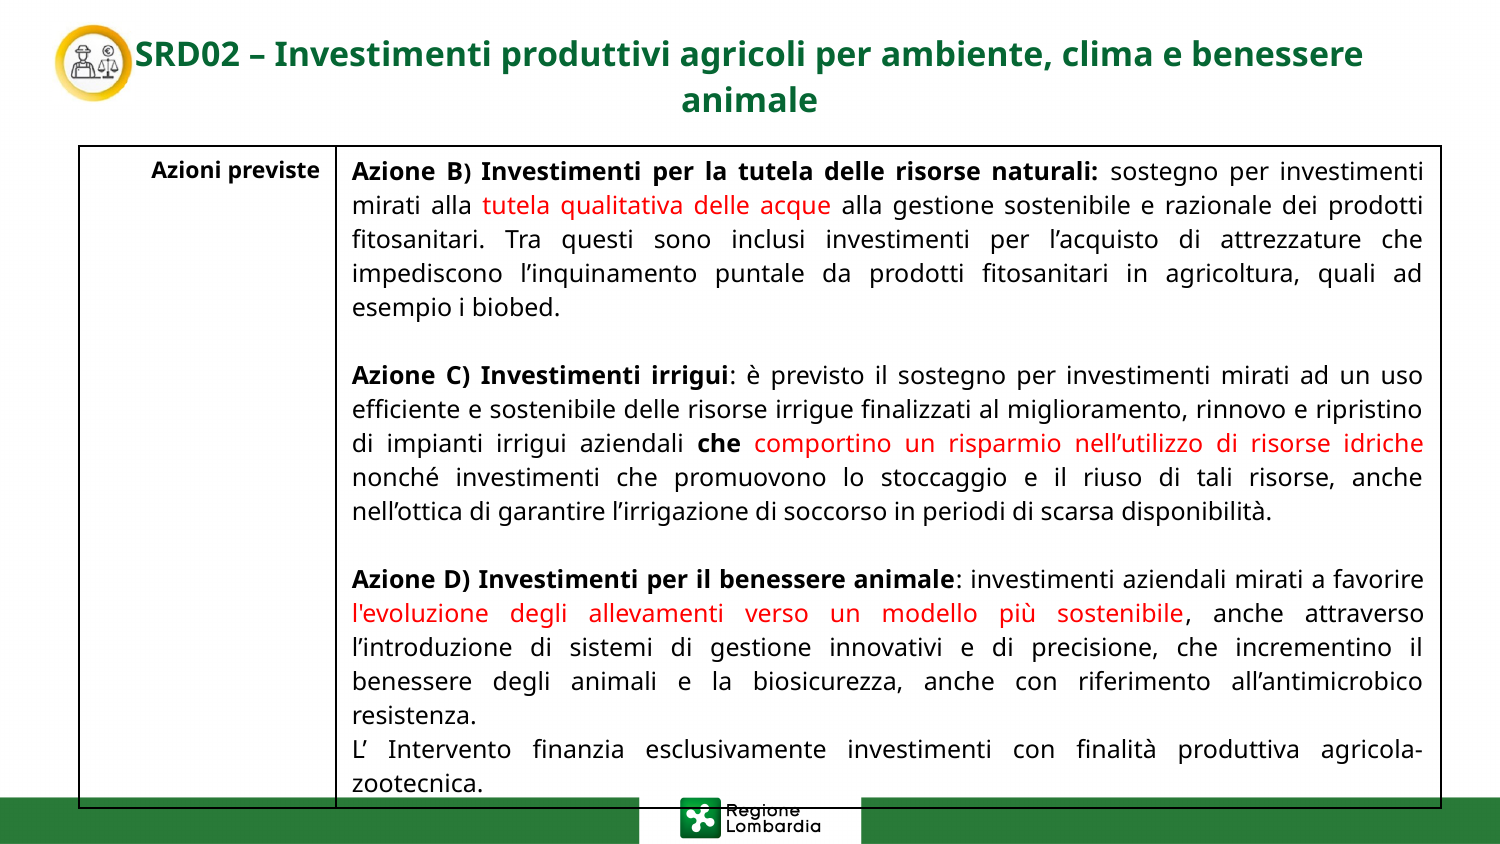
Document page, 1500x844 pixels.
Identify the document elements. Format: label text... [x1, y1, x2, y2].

table_header Azione B) Investimenti per la tutela delle risorse naturali: sostegno per investimenti mirati alla tutela qualitativa delle acque alla gestione sostenibile e razionale dei prodotti fitosanitari. Tra questi sono inclusi investimenti per l’acquisto di attrezzature che impediscono l’inquinamento puntale da prodotti fitosanitari in agricoltura, quali ad esempio i biobed. Azione C) Investimenti irrigui: è previsto il sostegno per investimenti mirati ad un uso efficiente e sostenibile delle risorse irrigue finalizzati al miglioramento, rinnovo e ripristino di impianti irrigui aziendali che comportino un risparmio nell’utilizzo di risorse idriche nonché investimenti che promuovono lo stoccaggio e il riuso di tali risorse, anche nell’ottica di garantire l’irrigazione di soccorso in periodi di scarsa disponibilità. Azione D) Investimenti per il benessere animale: investimenti aziendali mirati a favorire l'evoluzione degli allevamenti verso un modello più sostenibile, anche attraverso l’introduzione di sistemi di gestione innovativi e di precisione, che incrementino il benessere degli animali e la biosicurezza, anche con riferimento all’antimicrobico resistenza. L’ Intervento finanzia esclusivamente investimenti con finalità produttiva agricola-zootecnica. [337, 147, 1440, 807]
table_header Azioni previste [80, 147, 335, 807]
picture [0, 0, 1500, 844]
text_box SRD02 – Investimenti produttivi agricoli per ambiente, clima e benessere animale [112, 22, 1388, 131]
